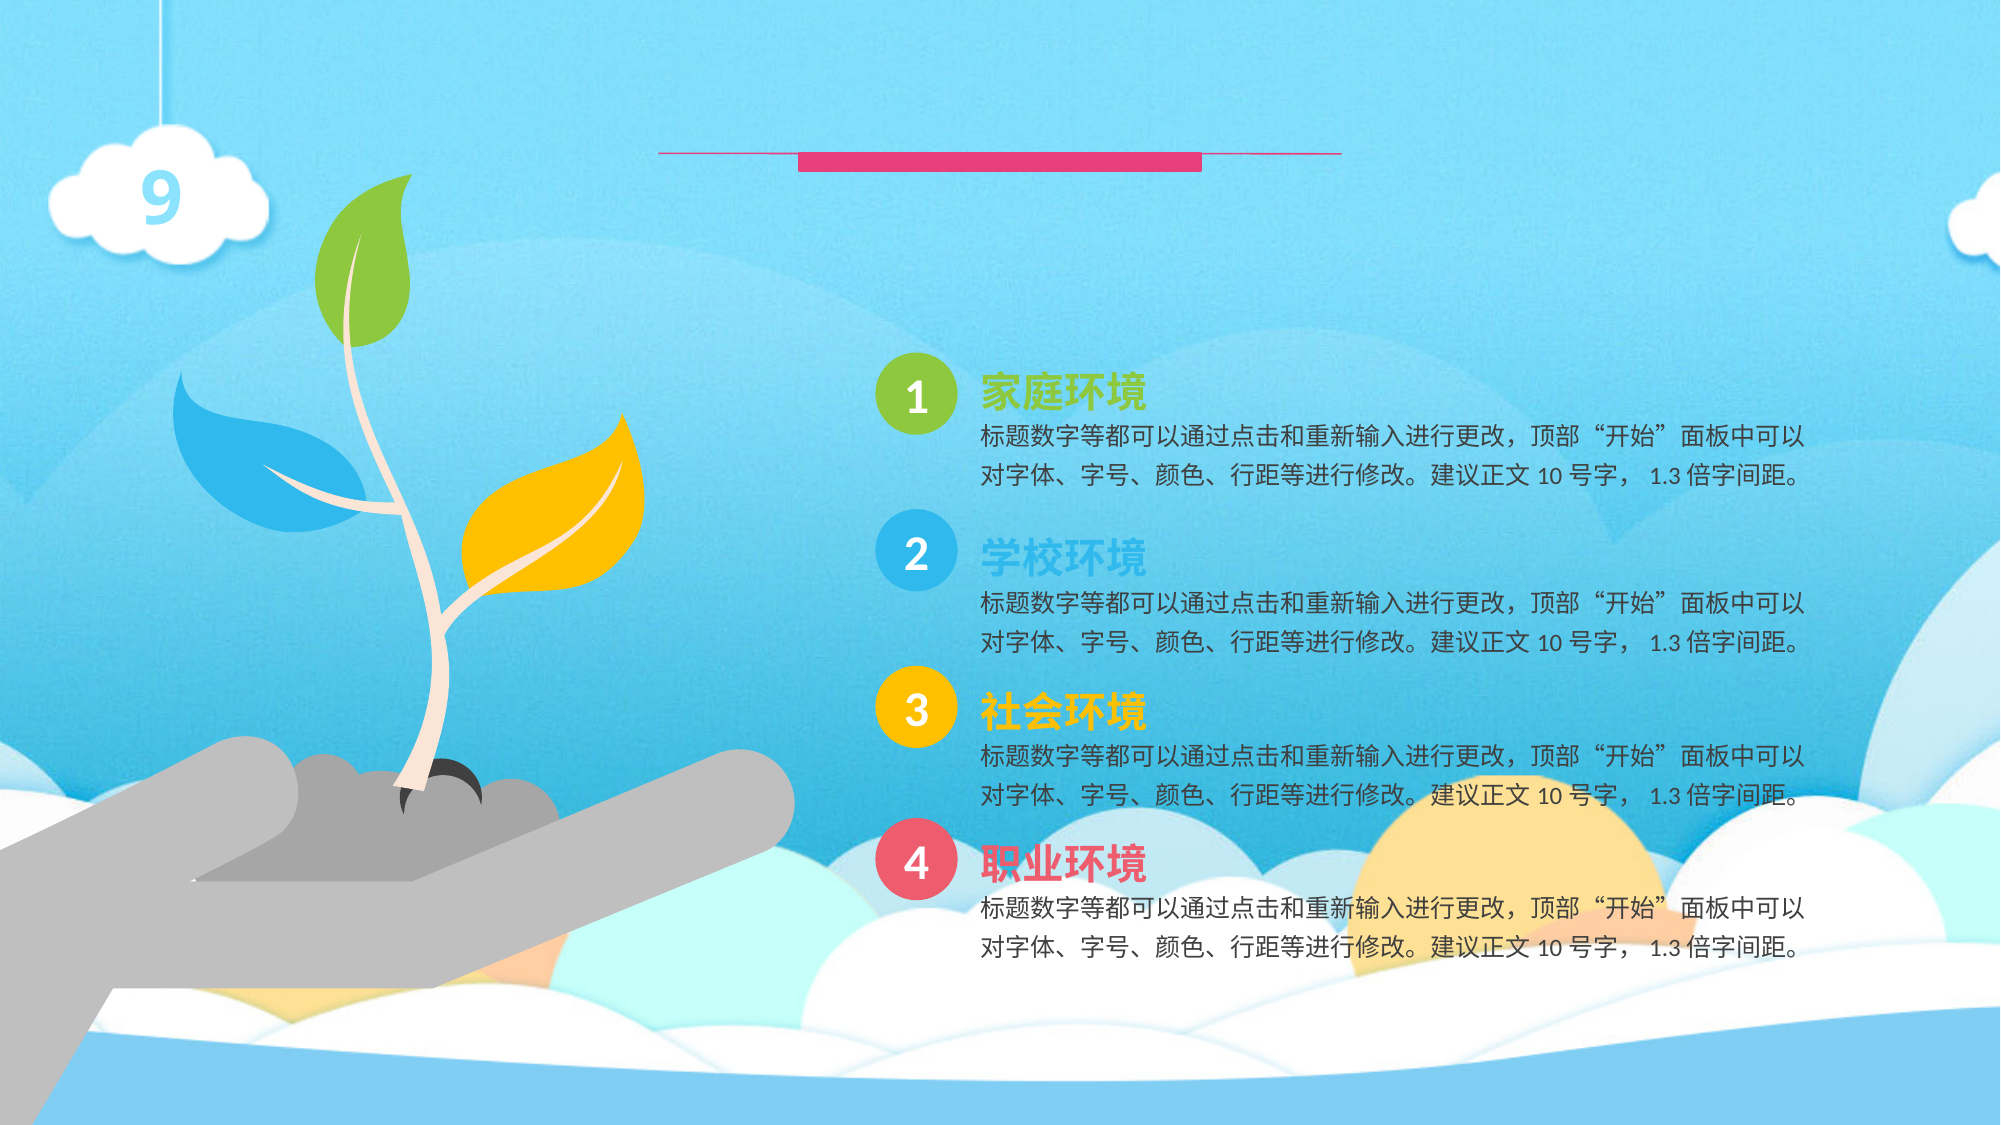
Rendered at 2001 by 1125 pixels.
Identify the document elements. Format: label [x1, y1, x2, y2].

picture [0, 0, 2001, 1125]
text_box [875, 499, 1824, 653]
text_box [875, 653, 1824, 805]
text_box [0, 174, 803, 1125]
text_box [875, 805, 1824, 971]
text_box [875, 333, 1824, 498]
